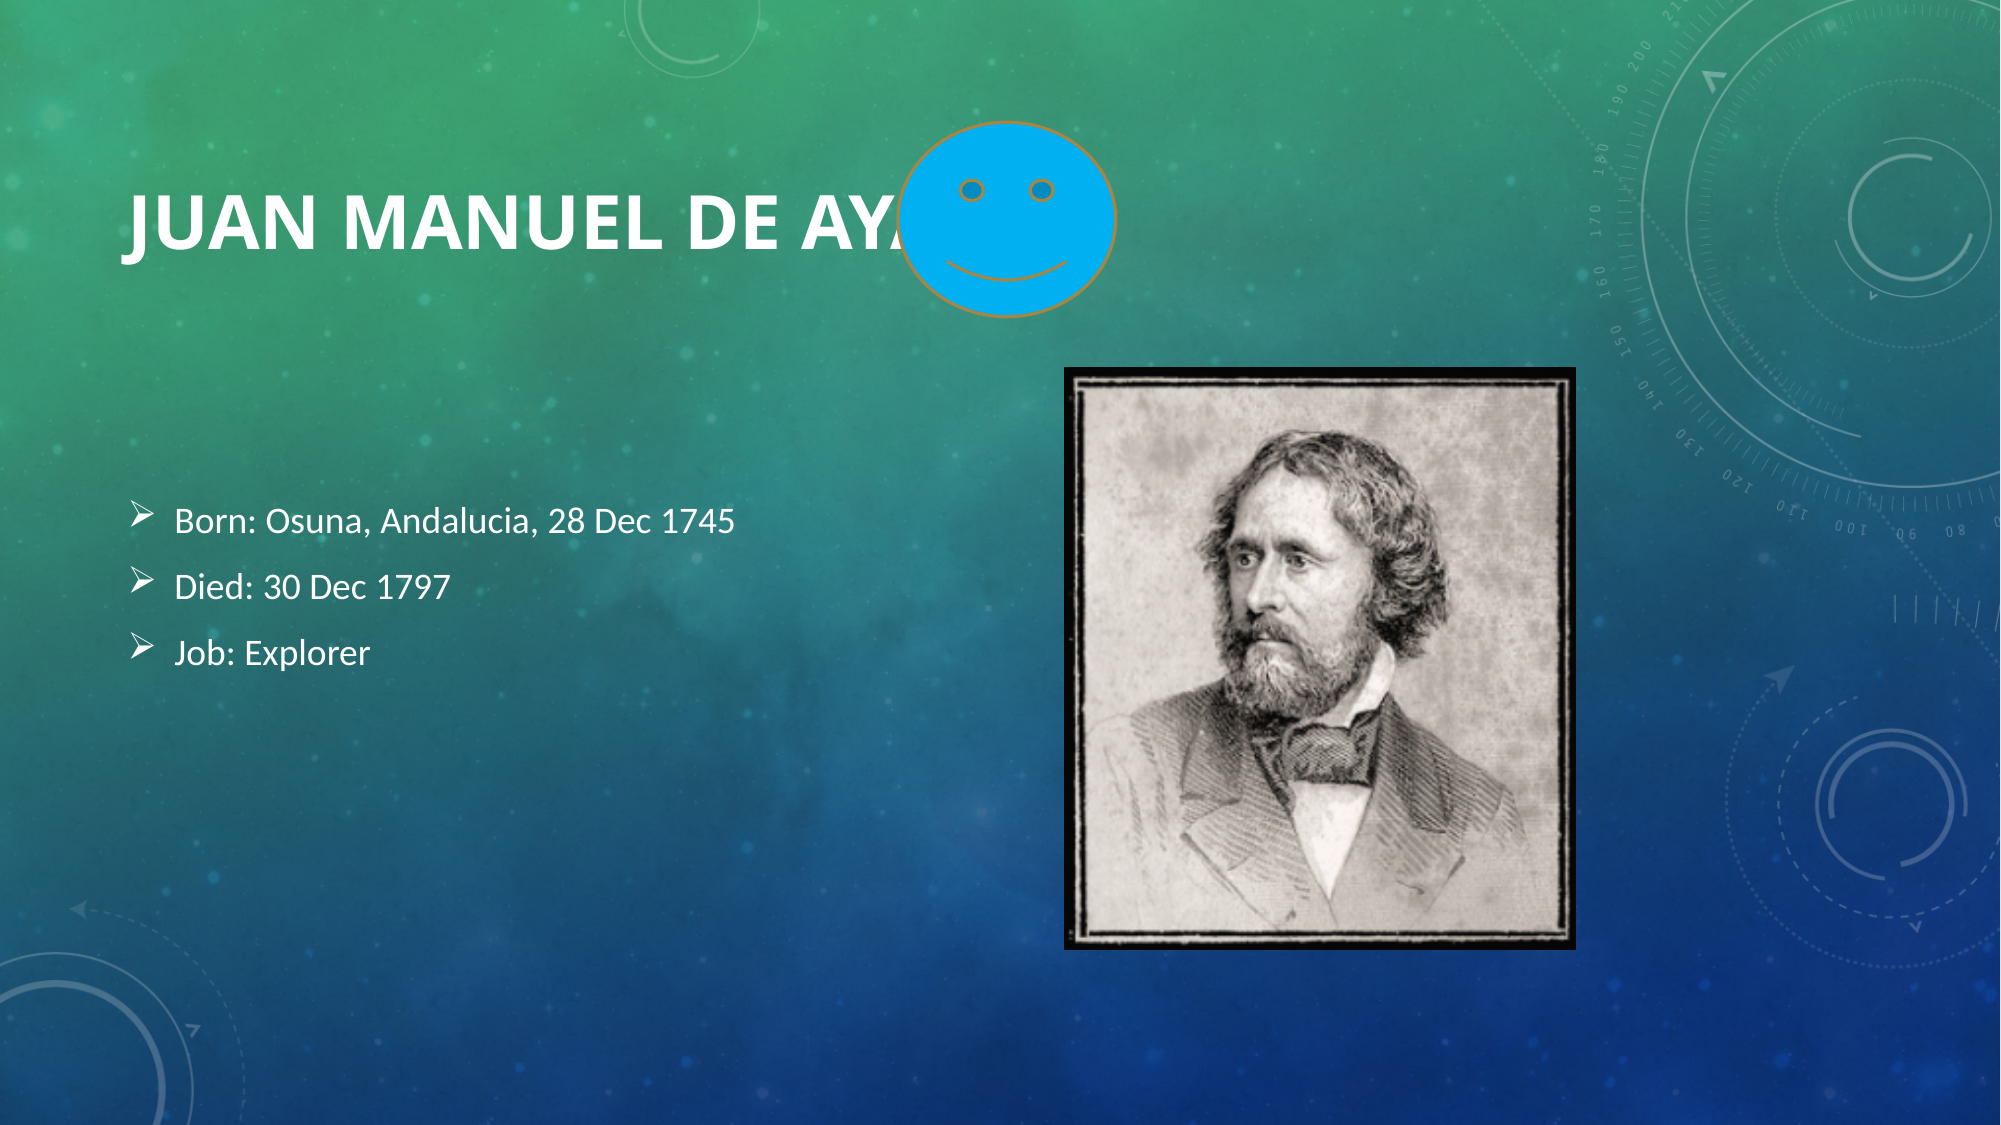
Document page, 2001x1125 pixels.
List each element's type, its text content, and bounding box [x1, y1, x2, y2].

list Born: Osuna, Andalucia, 28 Dec 1745 Died: 30 Dec 1797 Job: Explorer [112, 351, 932, 950]
text_box [896, 120, 1118, 319]
picture [0, 0, 2001, 1125]
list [1064, 367, 1577, 951]
title JUAN MANUEL DE AYALA [112, 99, 1775, 339]
